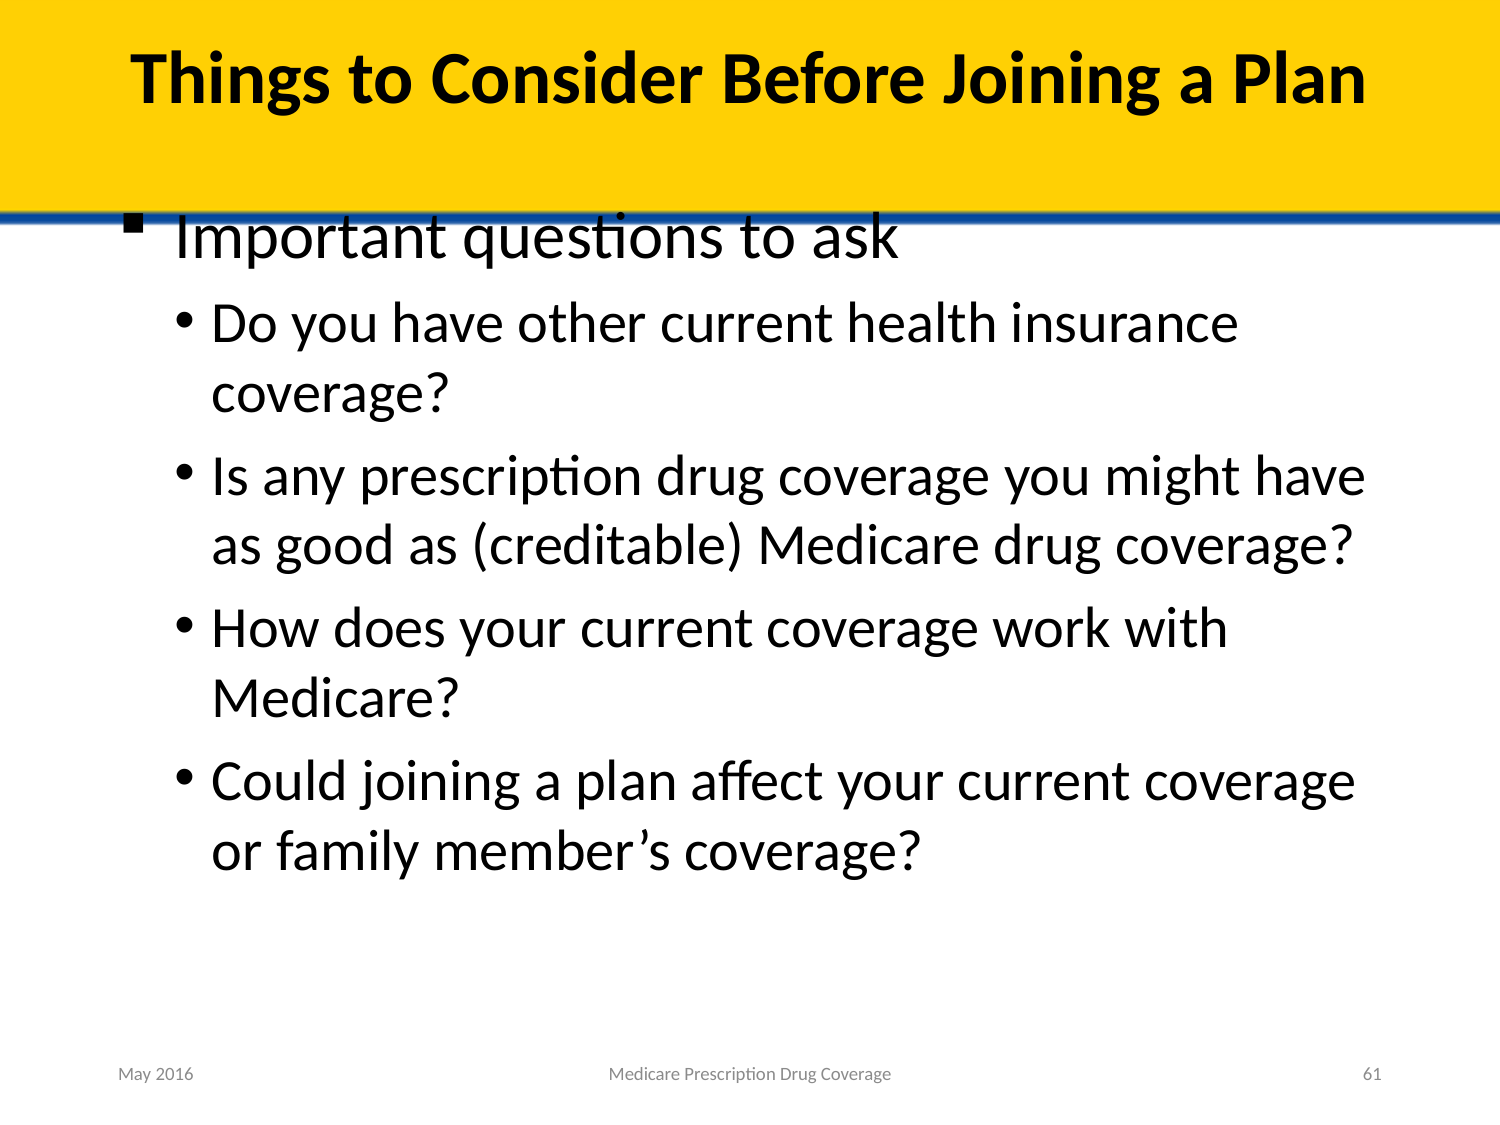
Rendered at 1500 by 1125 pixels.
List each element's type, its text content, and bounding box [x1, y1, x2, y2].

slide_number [103, 1042, 441, 1103]
list Important questions to ask Do you have other current health insurance coverage? Is any prescription drug coverage you might have as good as (creditable) Medicare drug coverage? How does your current coverage work with Medicare? Could joining a plan affect your current coverage or family member’s coverage? [103, 184, 1397, 1014]
footer Medicare Prescription Drug Coverage [496, 1042, 1004, 1103]
picture [0, 157, 1500, 1125]
title Things to Consider Before Joining a Plan [0, 2, 1500, 157]
slide_number 61 [1059, 1042, 1397, 1103]
